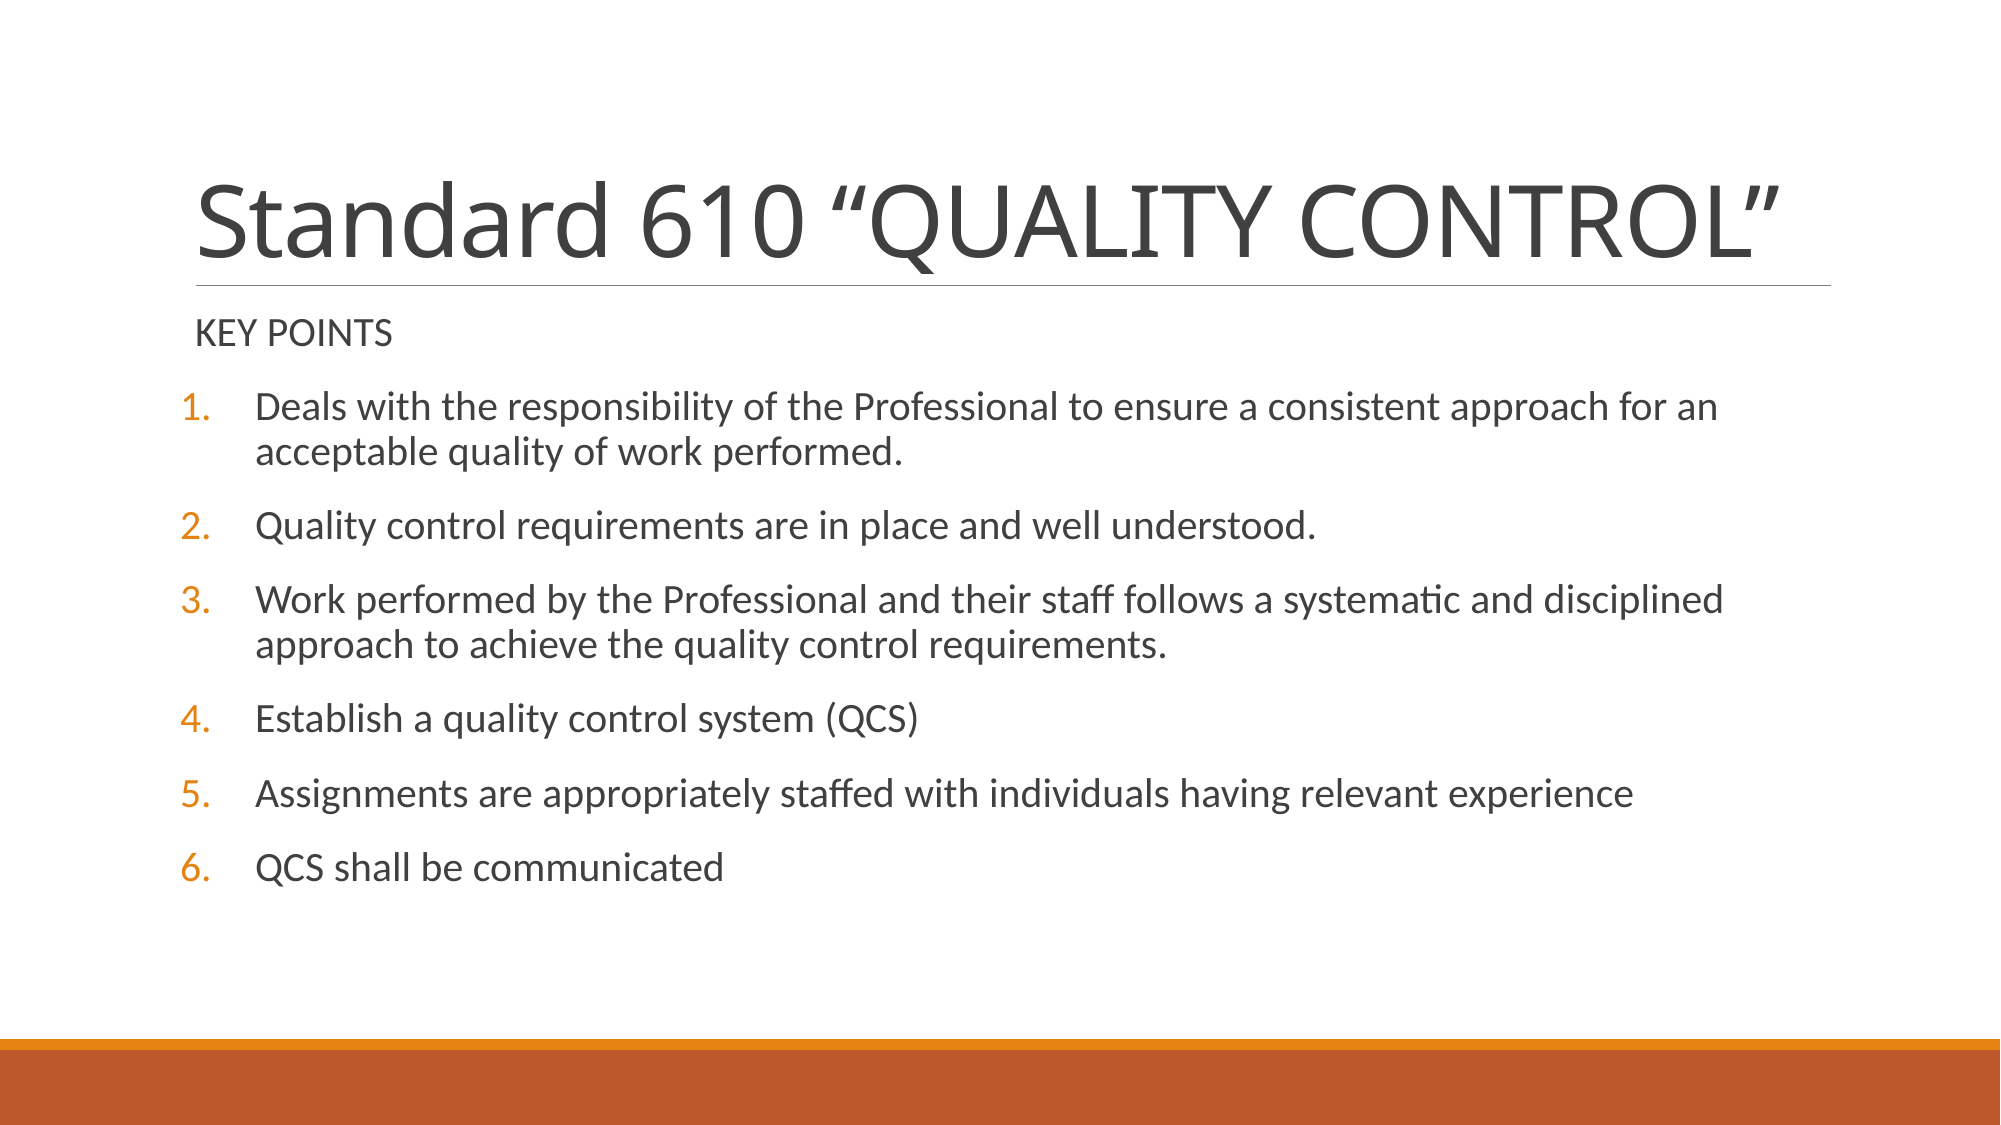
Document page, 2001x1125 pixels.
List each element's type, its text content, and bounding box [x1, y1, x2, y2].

list KEY POINTS Deals with the responsibility of the Professional to ensure a consistent approach for an acceptable quality of work performed. Quality control requirements are in place and well understood. Work performed by the Professional and their staff follows a systematic and disciplined approach to achieve the quality control requirements. Establish a quality control system (QCS) Assignments are appropriately staffed with individuals having relevant experience QCS shall be communicated [180, 302, 1830, 963]
title Standard 610 “QUALITY CONTROL” [180, 47, 1830, 285]
